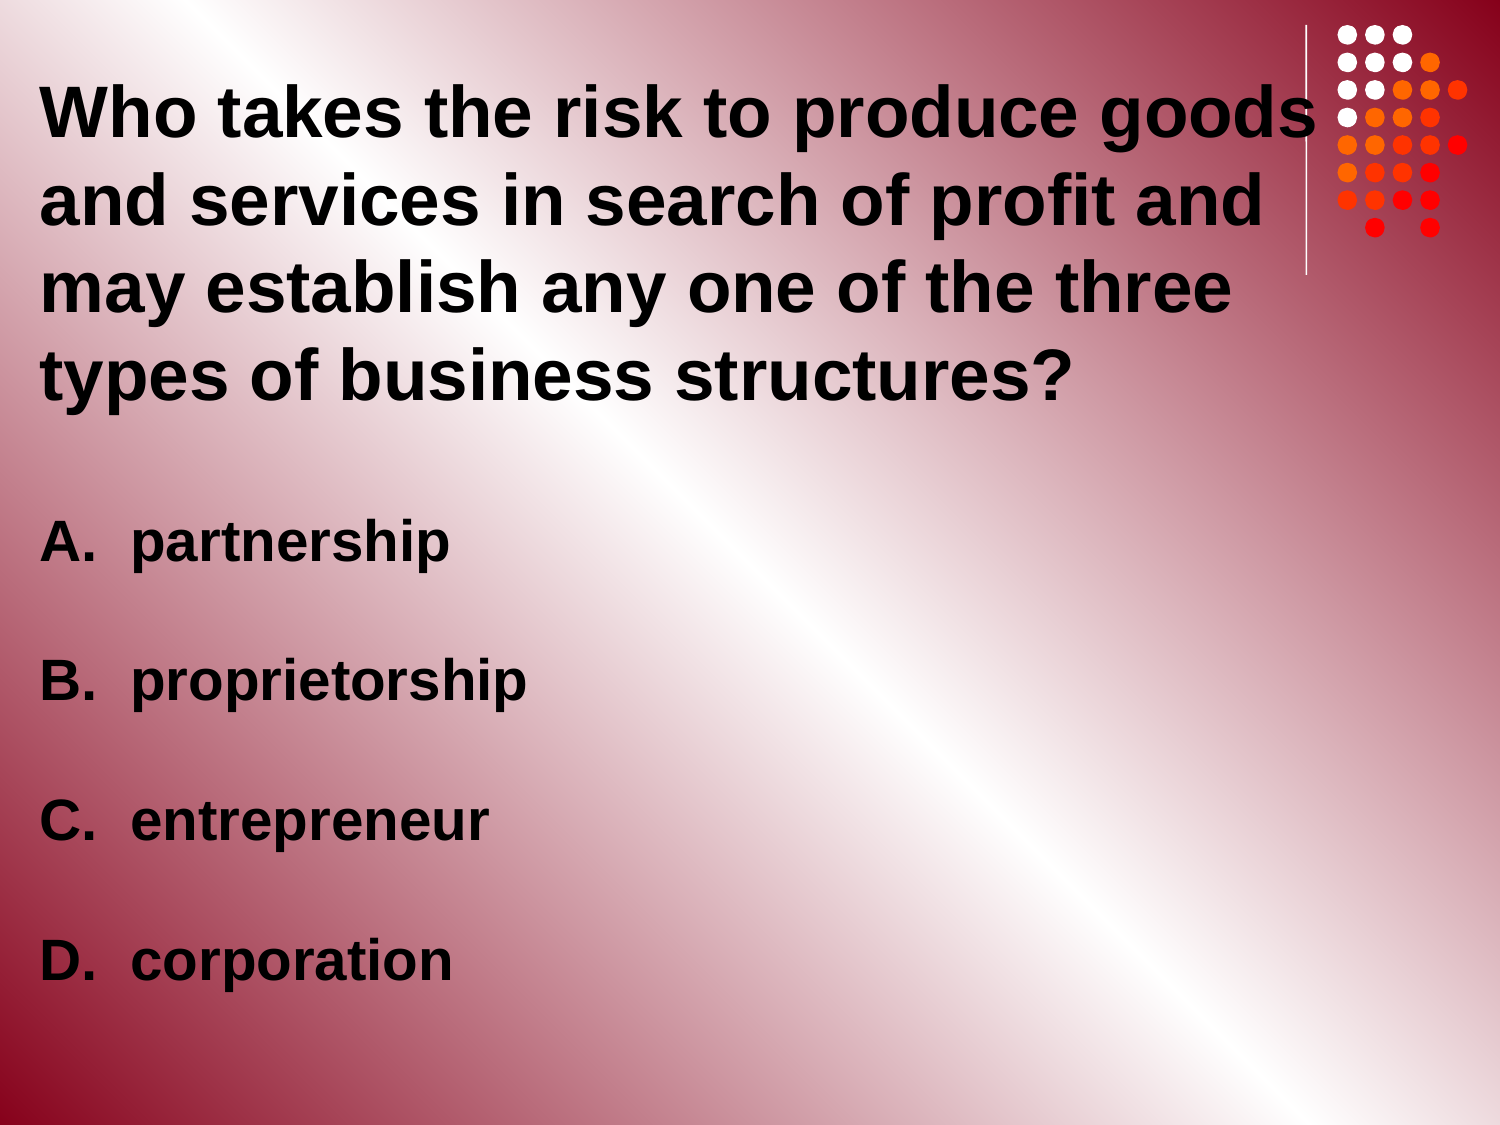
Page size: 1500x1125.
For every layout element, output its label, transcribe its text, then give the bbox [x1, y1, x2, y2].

text_box Who takes the risk to produce goods and services in search of profit and may establish any one of the three types of business structures? A. partnership B. proprietorship C. entrepreneur D. corporation [24, 962, 1400, 1125]
